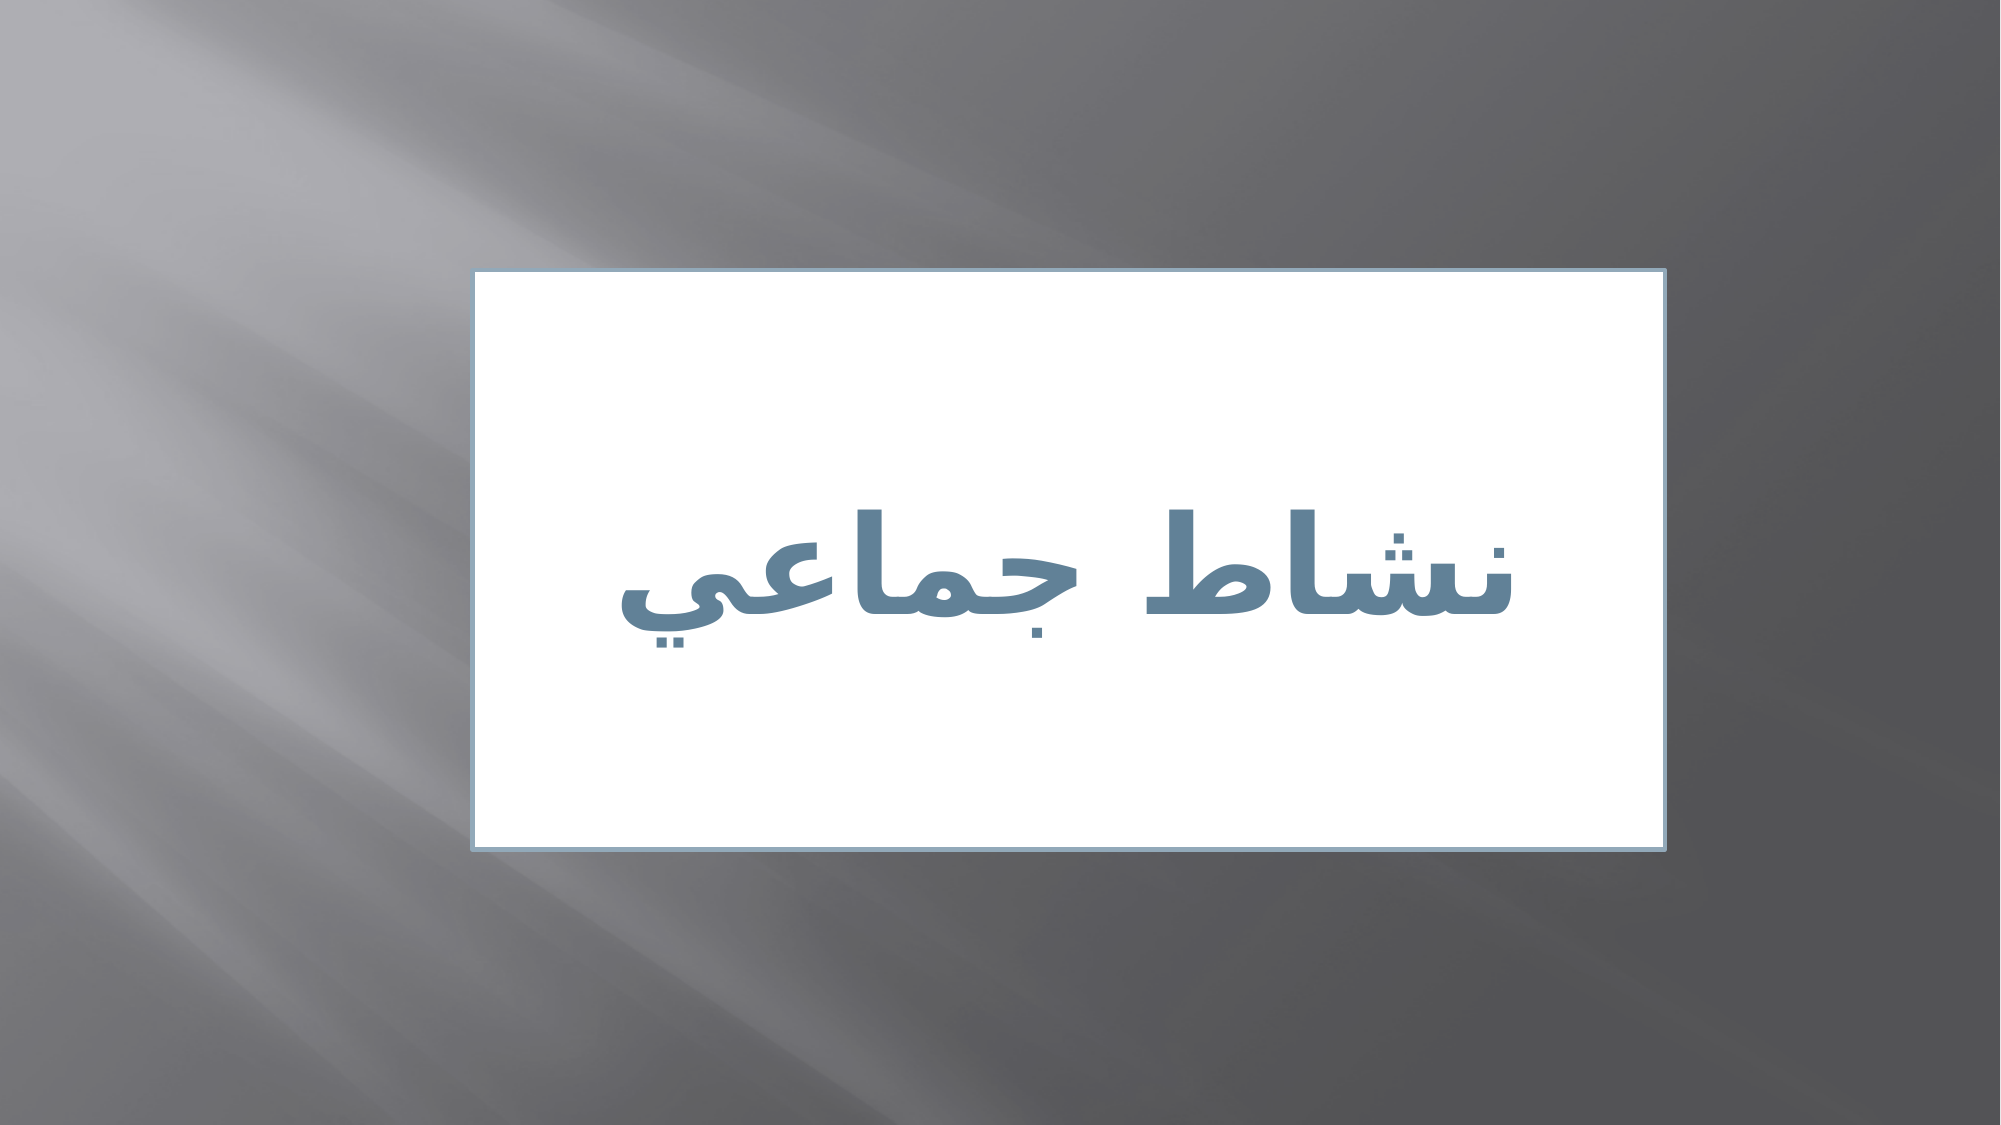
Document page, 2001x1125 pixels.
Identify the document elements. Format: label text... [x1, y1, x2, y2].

text_box نشاط جماعي [470, 268, 1667, 852]
